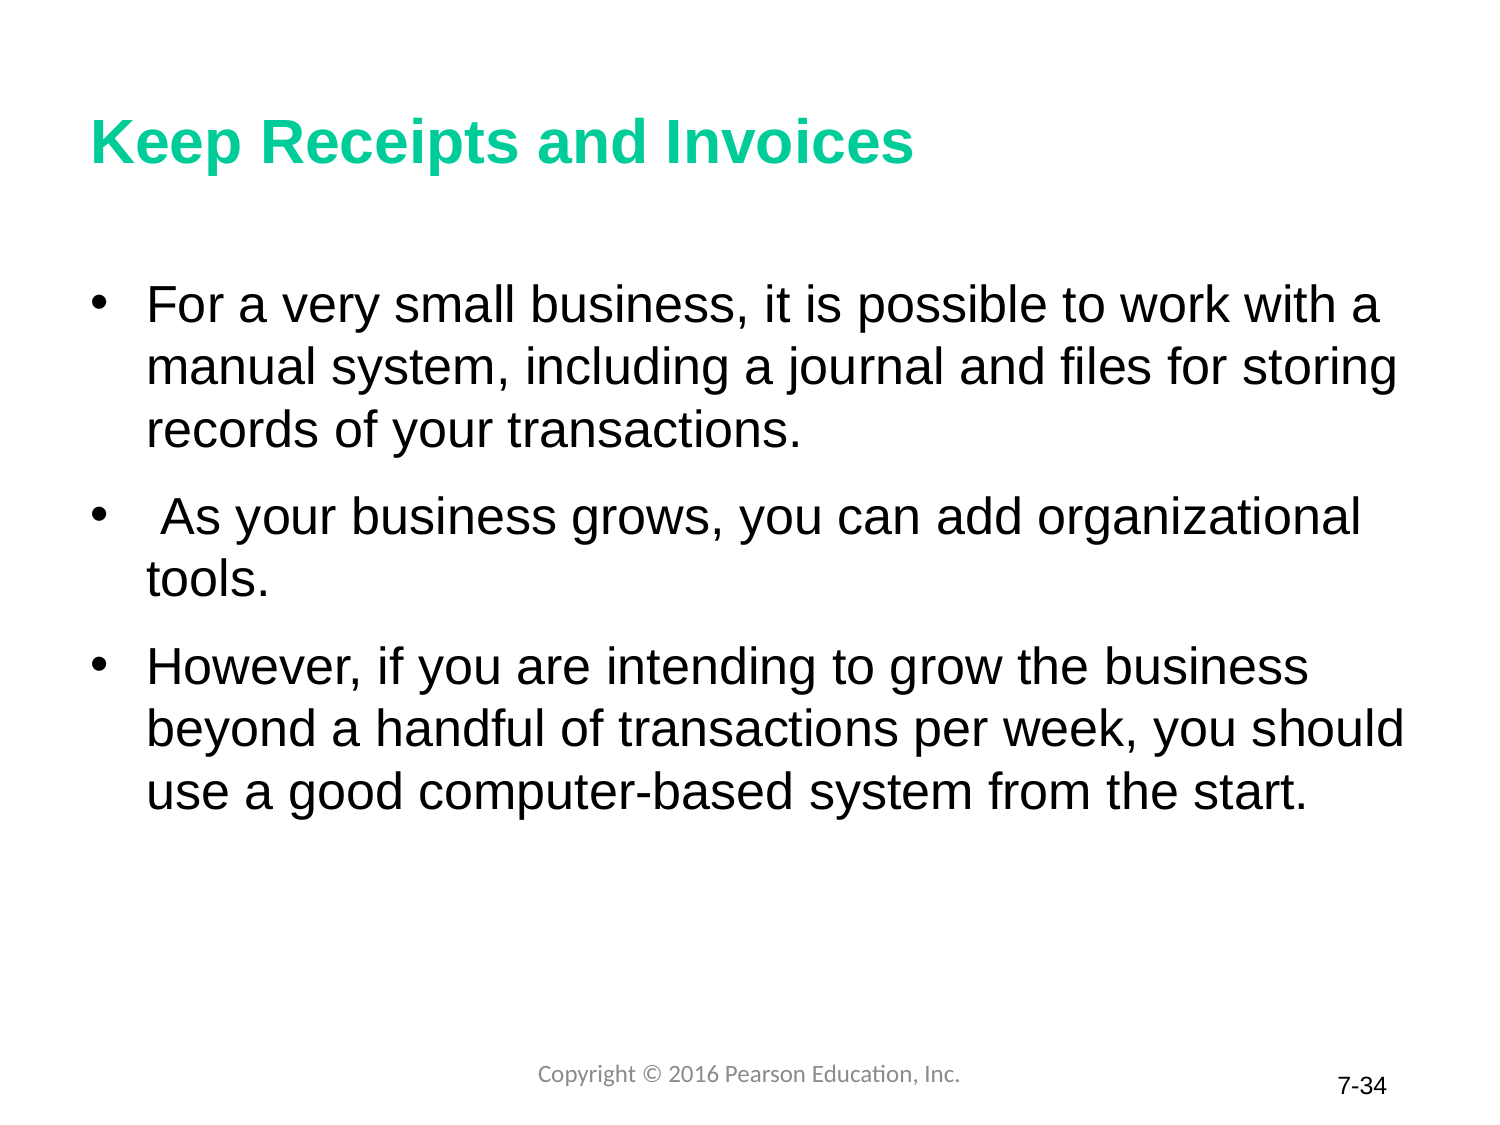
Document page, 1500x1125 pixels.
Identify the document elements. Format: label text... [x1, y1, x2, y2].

title Keep Receipts and Invoices [75, 45, 1425, 233]
footer Copyright © 2016 Pearson Education, Inc. [512, 1042, 988, 1103]
list For a very small business, it is possible to work with a manual system, including a journal and files for storing records of your transactions. As your business grows, you can add organizational tools. However, if you are intending to grow the business beyond a handful of transactions per week, you should use a good computer-based system from the start. [75, 262, 1425, 1005]
